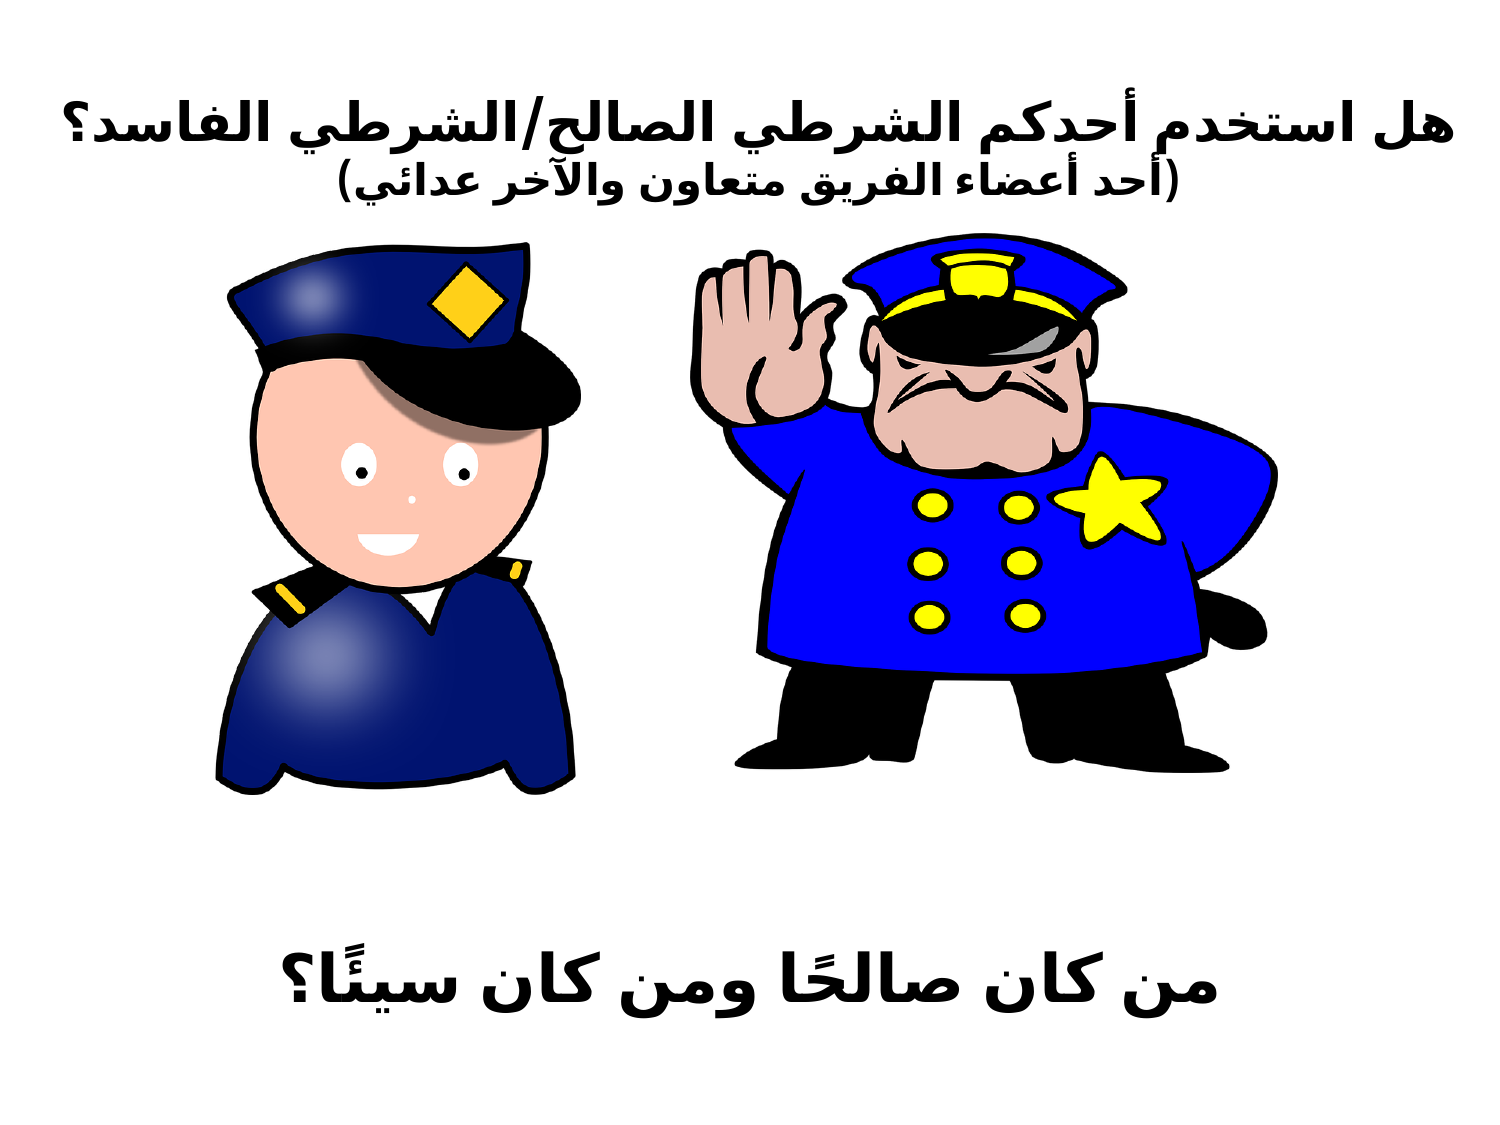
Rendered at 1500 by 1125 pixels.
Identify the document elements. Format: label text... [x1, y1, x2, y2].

picture [194, 233, 581, 796]
title هل استخدم أحدكم الشرطي الصالح/الشرطي الفاسد؟ (أحد أعضاء الفريق متعاون والآخر عدائي) [0, 78, 1500, 266]
list من كان صالحًا ومن كان سيئًا؟ [75, 928, 1425, 1125]
picture [690, 233, 1278, 774]
